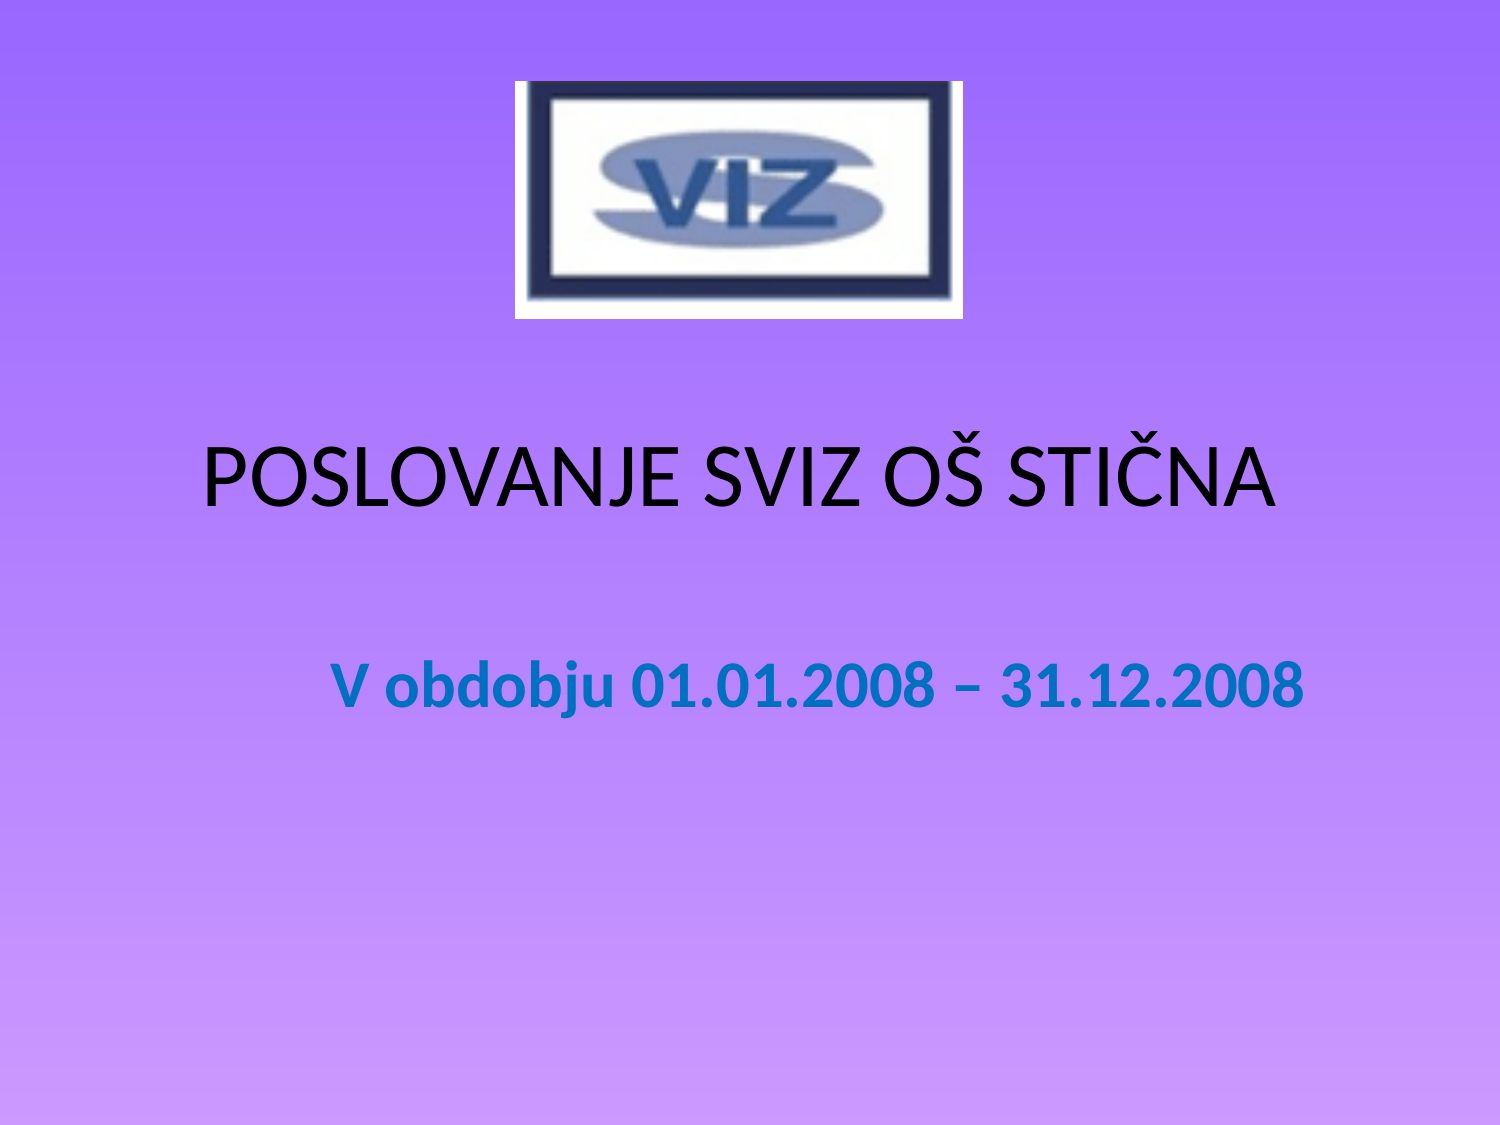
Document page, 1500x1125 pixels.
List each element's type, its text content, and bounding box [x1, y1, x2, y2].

subtitle V obdobju 01.01.2008 – 31.12.2008 [292, 632, 1343, 921]
title POSLOVANJE SVIZ OŠ STIČNA [112, 349, 1388, 591]
picture [515, 81, 963, 319]
